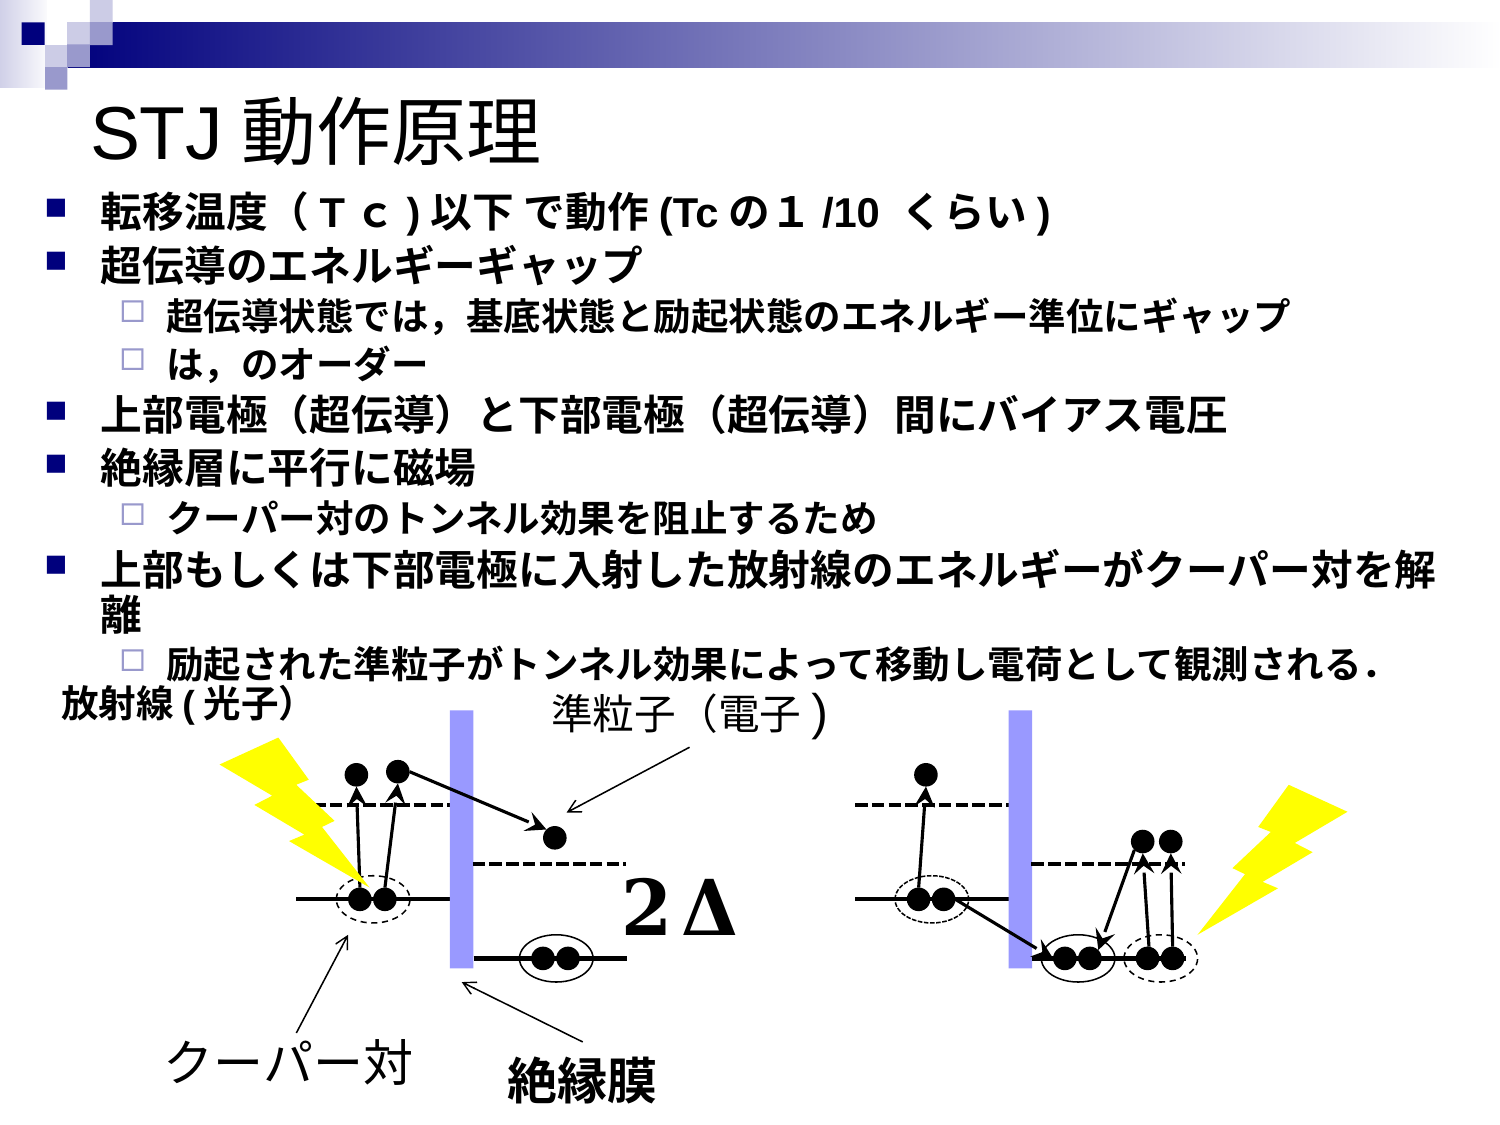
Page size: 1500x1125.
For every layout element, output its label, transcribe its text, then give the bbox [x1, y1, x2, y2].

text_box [1041, 934, 1116, 983]
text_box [955, 899, 1054, 959]
text_box [1158, 829, 1183, 854]
text_box [1130, 829, 1155, 853]
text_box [1142, 873, 1150, 933]
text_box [519, 934, 594, 983]
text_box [1098, 849, 1135, 951]
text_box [918, 786, 927, 888]
text_box 絶縁膜 [492, 1041, 673, 1117]
text_box [449, 710, 474, 770]
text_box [336, 875, 411, 924]
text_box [384, 783, 399, 888]
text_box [461, 981, 584, 1043]
text_box [449, 839, 474, 969]
text_box [1008, 710, 1033, 897]
text_box 放射線(光子） [46, 672, 332, 733]
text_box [894, 875, 969, 924]
title STJ動作原理 [75, 75, 1425, 185]
text_box [386, 759, 410, 784]
text_box [914, 762, 938, 787]
text_box [219, 737, 351, 874]
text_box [409, 771, 547, 830]
text_box [1198, 784, 1348, 935]
text_box 準粒子（電子) [536, 672, 843, 748]
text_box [356, 786, 361, 888]
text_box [296, 934, 349, 1034]
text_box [566, 748, 690, 813]
text_box クーパー対 [148, 1023, 428, 1099]
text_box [1142, 853, 1150, 863]
text_box [543, 826, 567, 850]
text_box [1123, 934, 1198, 983]
text_box [344, 762, 369, 787]
